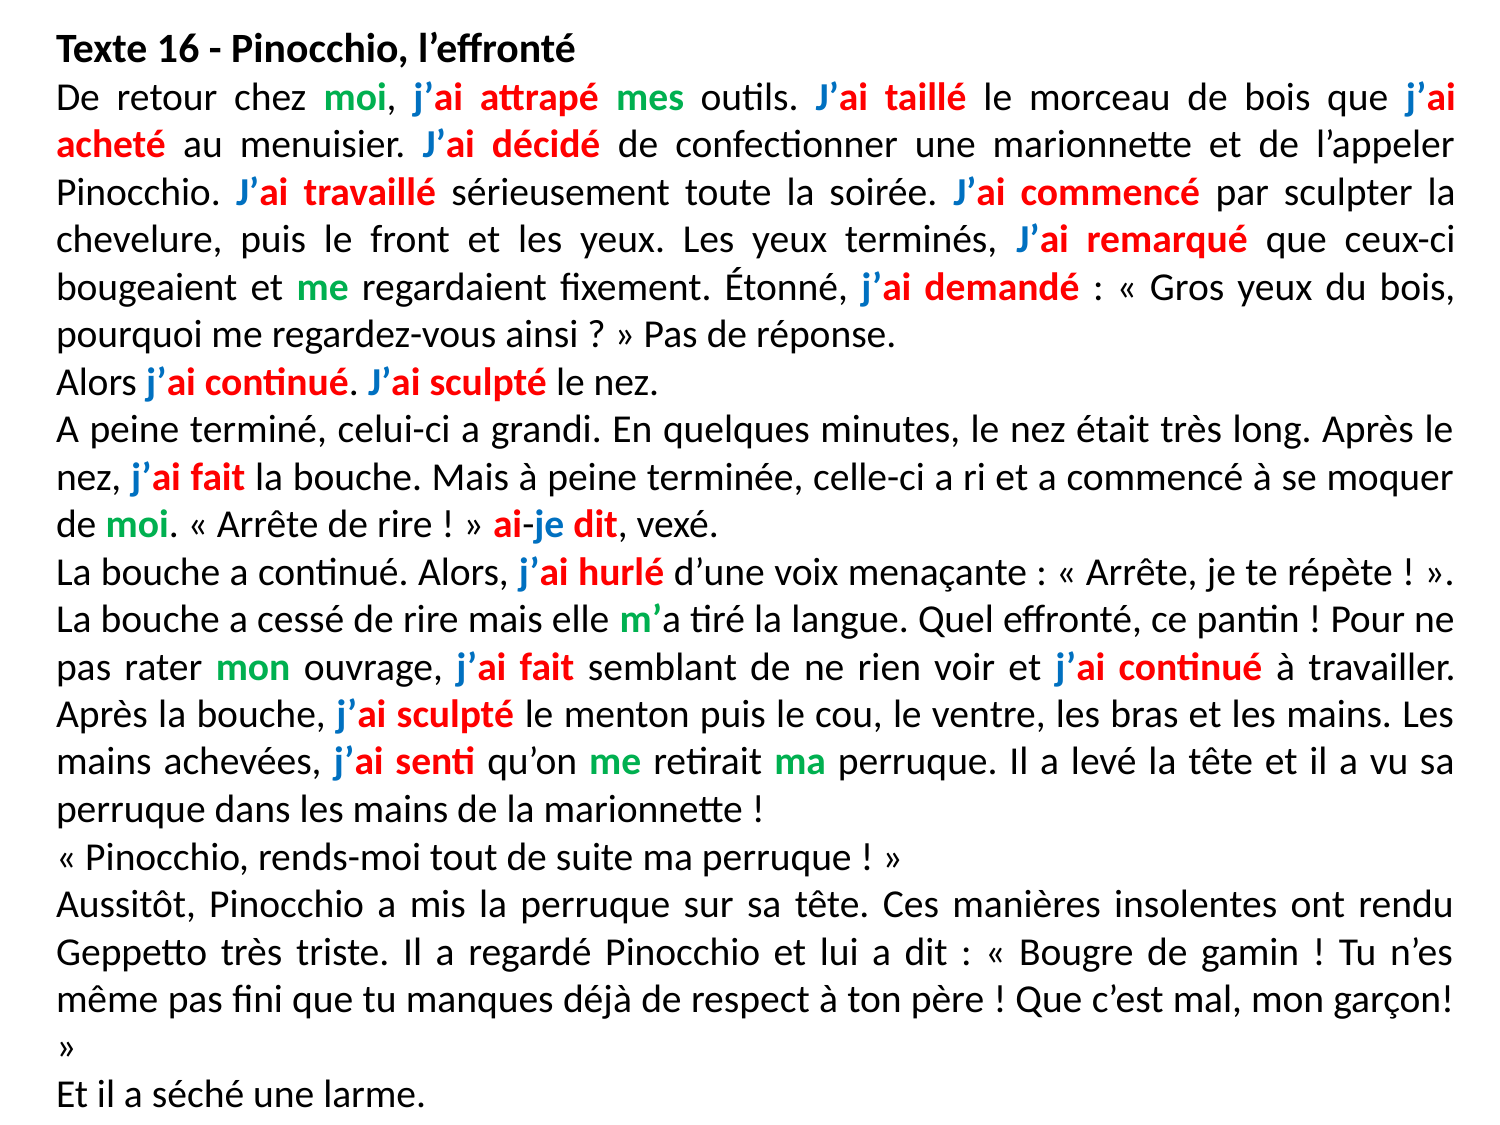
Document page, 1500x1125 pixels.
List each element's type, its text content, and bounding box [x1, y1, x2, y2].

text_box Texte 16 - Pinocchio, l’effronté De retour chez moi, j’ai attrapé mes outils. J’ai taillé le morceau de bois que j’ai acheté au menuisier. J’ai décidé de confectionner une marionnette et de l’appeler Pinocchio. J’ai travaillé sérieusement toute la soirée. J’ai commencé par sculpter la chevelure, puis le front et les yeux. Les yeux terminés, J’ai remarqué que ceux-ci bougeaient et me regardaient fixement. Étonné, j’ai demandé : « Gros yeux du bois, pourquoi me regardez-vous ainsi ? » Pas de réponse. Alors j’ai continué. J’ai sculpté le nez. A peine terminé, celui-ci a grandi. En quelques minutes, le nez était très long. Après le nez, j’ai fait la bouche. Mais à peine terminée, celle-ci a ri et a commencé à se moquer de moi. « Arrête de rire ! » ai-je dit, vexé. La bouche a continué. Alors, j’ai hurlé d’une voix menaçante : « Arrête, je te répète ! ». La bouche a cessé de rire mais elle m’a tiré la langue. Quel effronté, ce pantin ! Pour ne pas rater mon ouvrage, j’ai fait semblant de ne rien voir et j’ai continué à travailler. Après la bouche, j’ai sculpté le menton puis le cou, le ventre, les bras et les mains. Les mains achevées, j’ai senti qu’on me retirait ma perruque. Il a levé la tête et il a vu sa perruque dans les mains de la marionnette ! « Pinocchio, rends-moi tout de suite ma perruque ! » Aussitôt, Pinocchio a mis la perruque sur sa tête. Ces manières insolentes ont rendu Geppetto très triste. Il a regardé Pinocchio et lui a dit : « Bougre de gamin ! Tu n’es même pas fini que tu manques déjà de respect à ton père ! Que c’est mal, mon garçon! » Et il a séché une larme. [41, 13, 1471, 1123]
